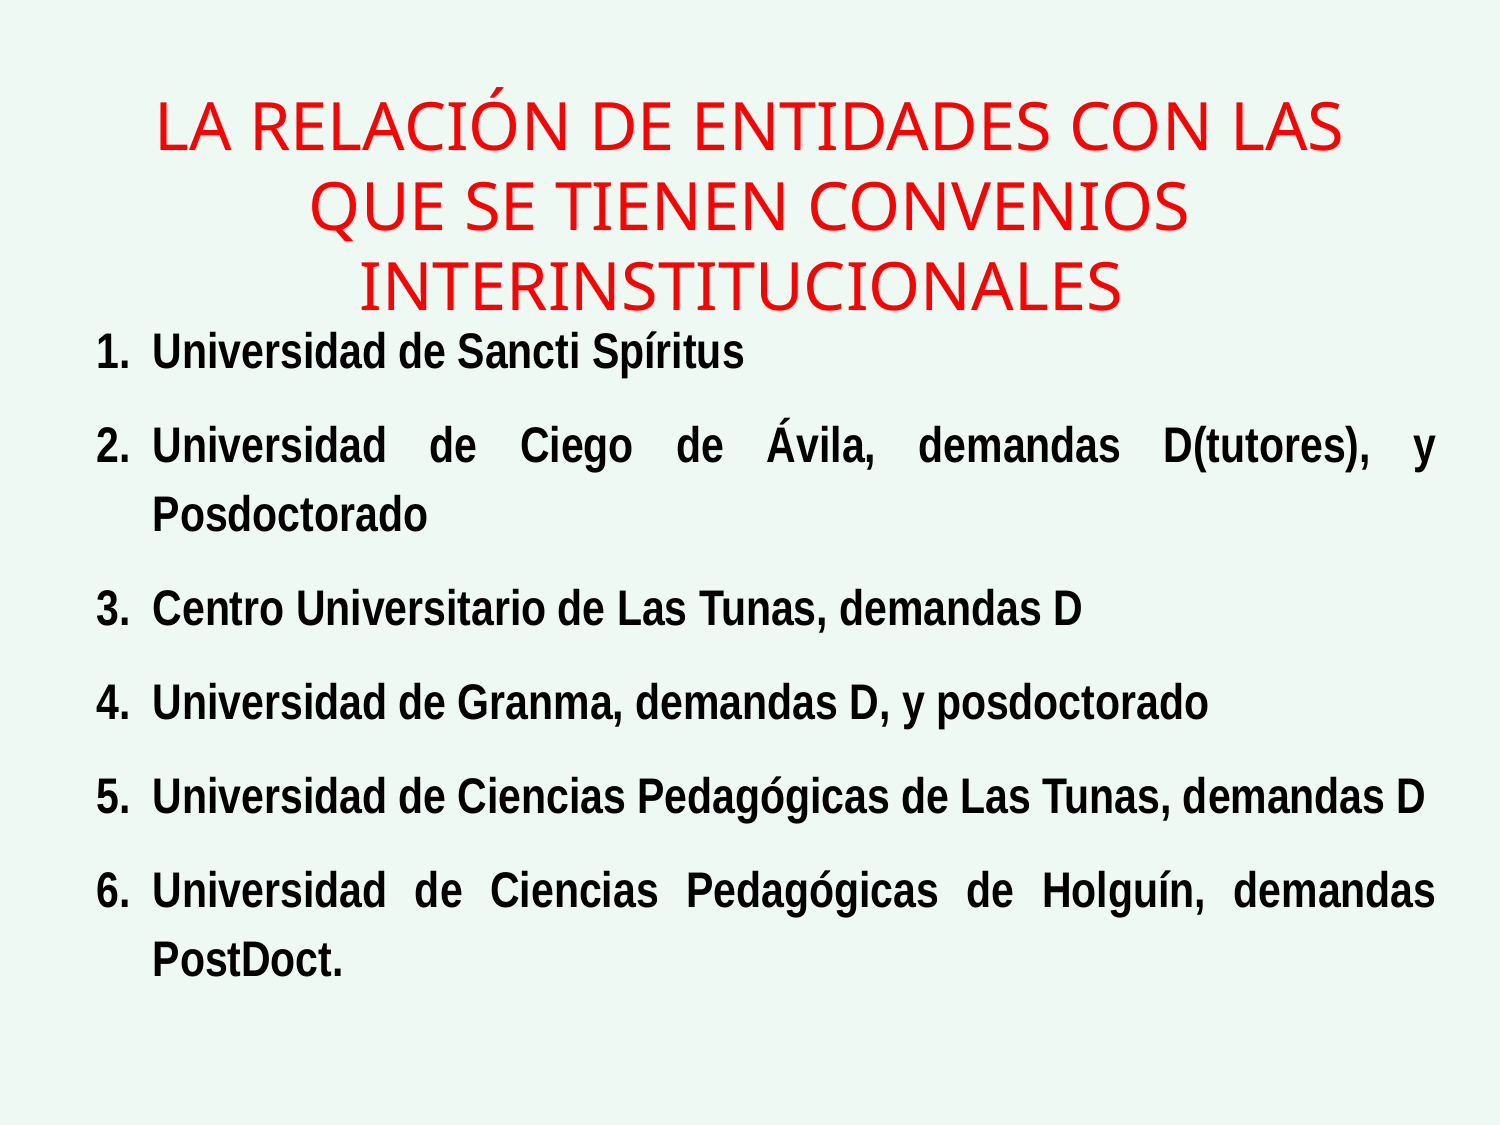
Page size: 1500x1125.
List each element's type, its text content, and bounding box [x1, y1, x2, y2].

text_box LA RELACIÓN DE ENTIDADES CON LAS QUE SE TIENEN CONVENIOS INTERINSTITUCIONALES [64, 76, 1436, 332]
text_box Universidad de Sancti Spíritus Universidad de Ciego de Ávila, demandas D(tutores), y Posdoctorado Centro Universitario de Las Tunas, demandas D Universidad de Granma, demandas D, y posdoctorado Universidad de Ciencias Pedagógicas de Las Tunas, demandas D Universidad de Ciencias Pedagógicas de Holguín, demandas PostDoct. [81, 302, 1453, 995]
